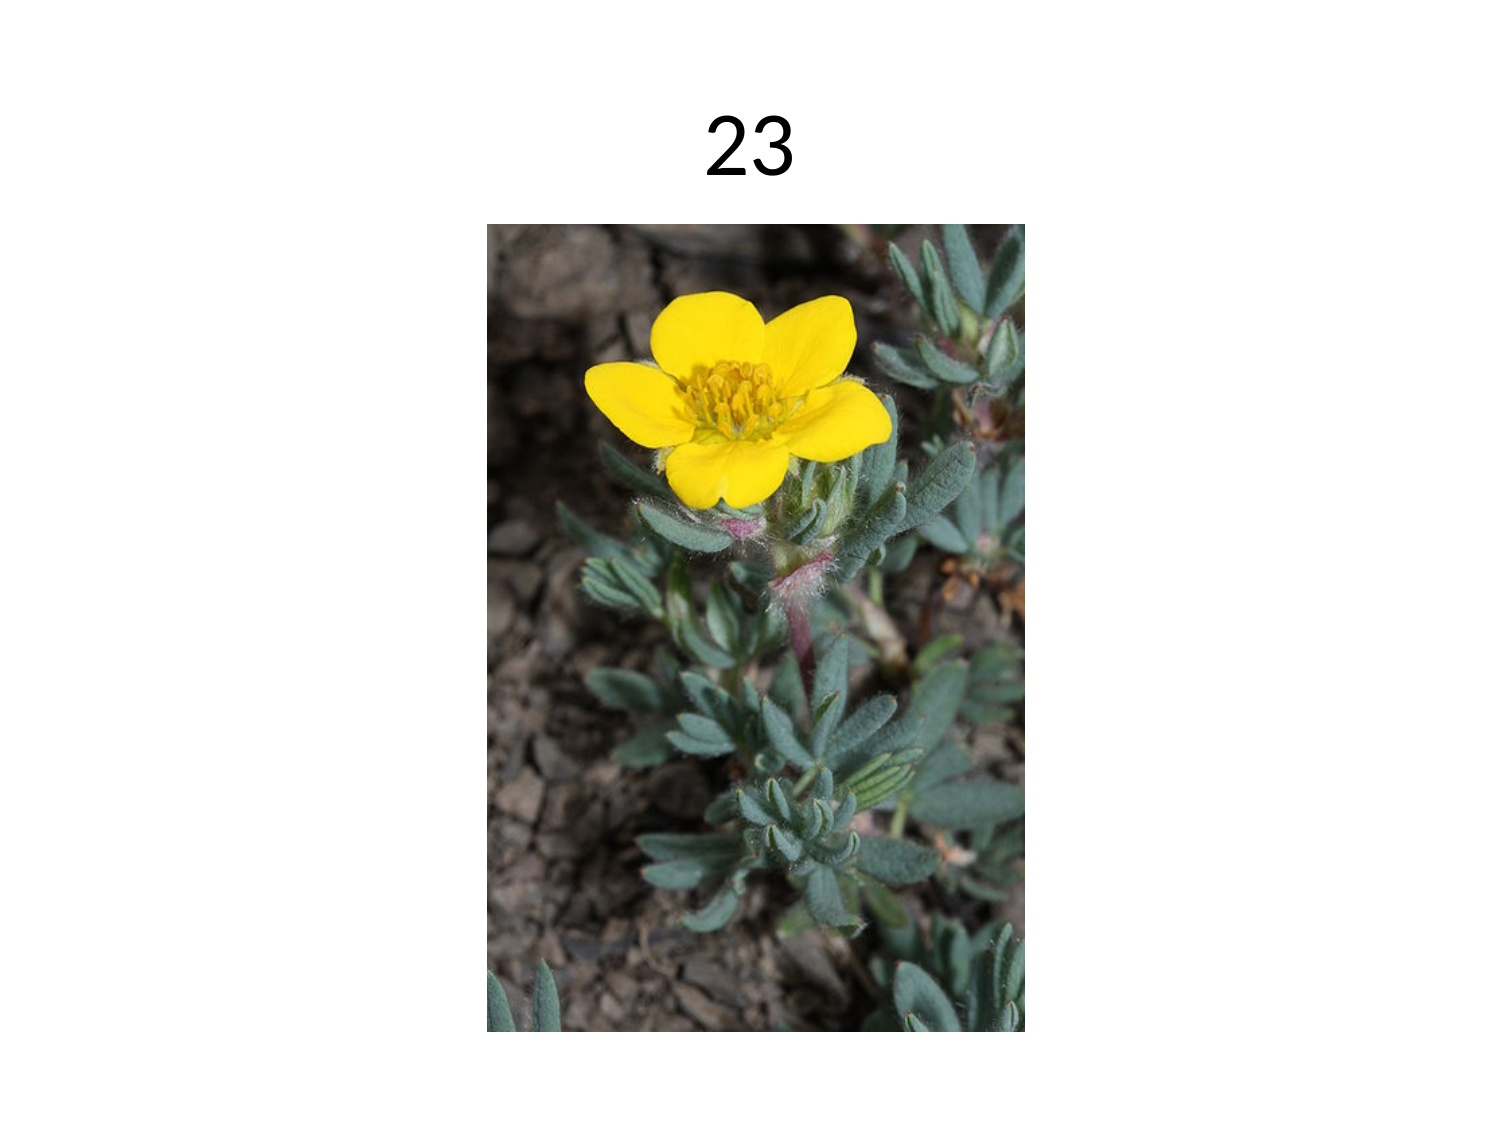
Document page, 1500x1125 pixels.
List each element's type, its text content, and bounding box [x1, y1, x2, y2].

picture [487, 224, 1026, 1032]
title 23 [75, 45, 1425, 233]
